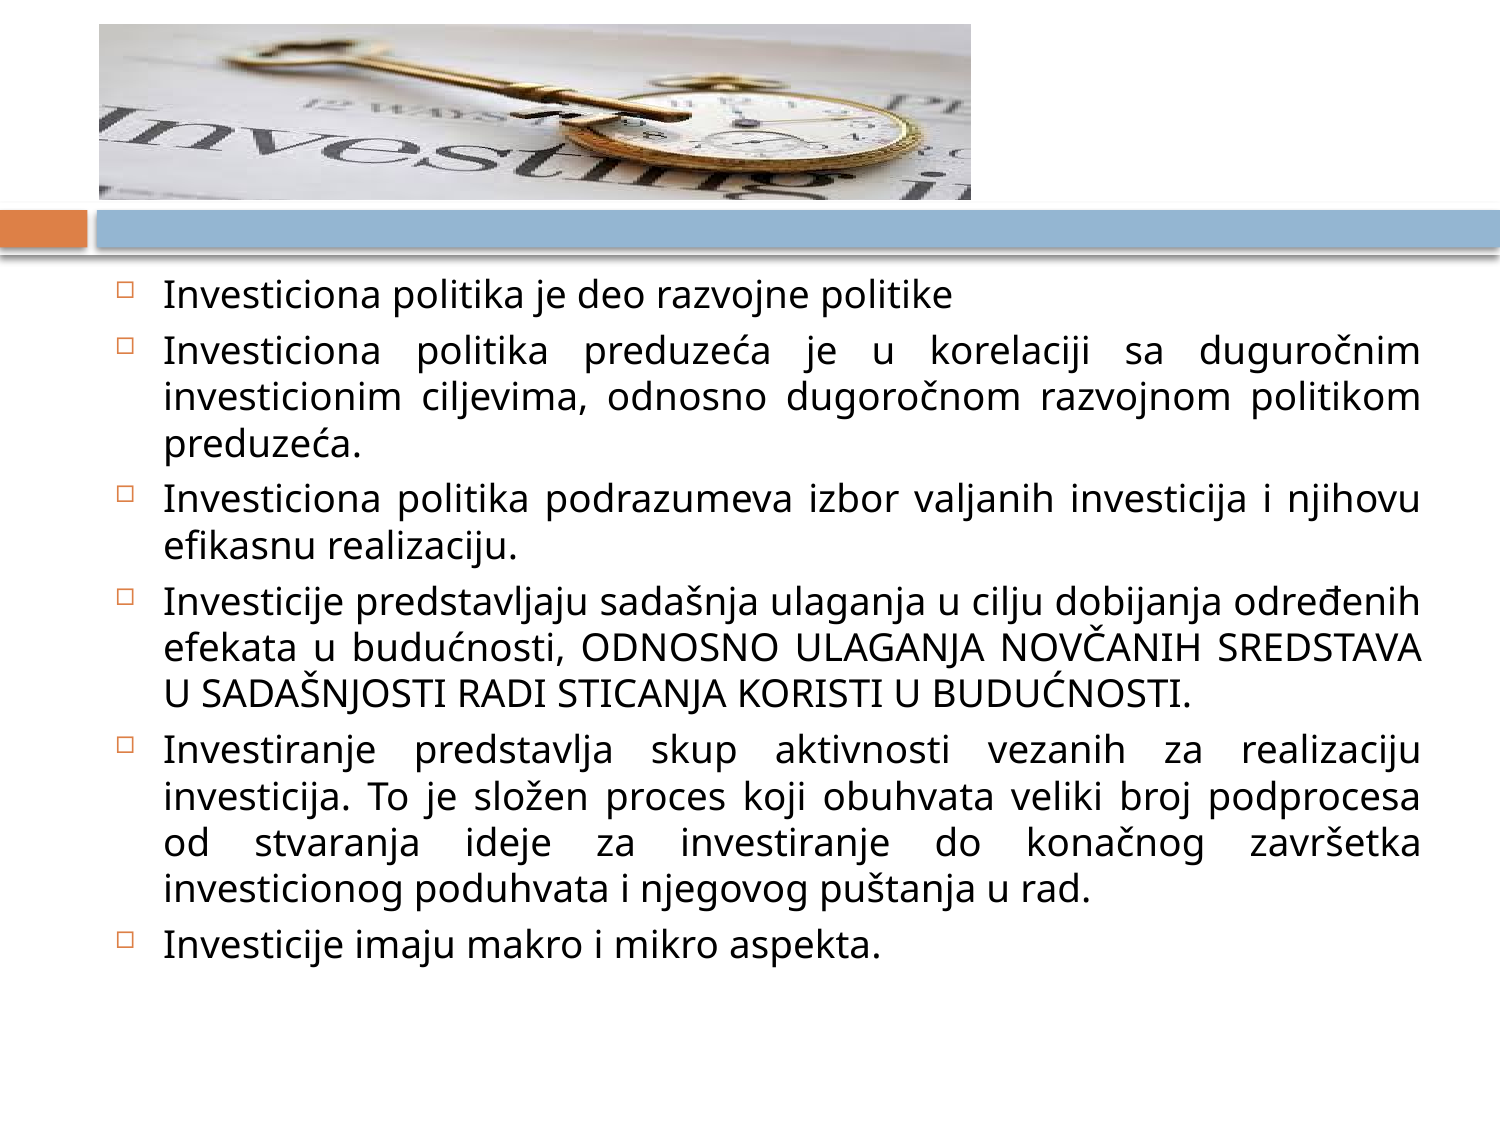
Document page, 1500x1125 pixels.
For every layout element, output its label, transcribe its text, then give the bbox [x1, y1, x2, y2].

picture [99, 24, 971, 201]
list Investiciona politika je deo razvojne politike Investiciona politika preduzeća je u korelaciji sa duguročnim investicionim ciljevima, odnosno dugoročnom razvojnom politikom preduzeća. Investiciona politika podrazumeva izbor valjanih investicija i njihovu efikasnu realizaciju. Investicije predstavljaju sadašnja ulaganja u cilju dobijanja određenih efekata u budućnosti, ODNOSNO ULAGANJA NOVČANIH SREDSTAVA U SADAŠNJOSTI RADI STICANJA KORISTI U BUDUĆNOSTI. Investiranje predstavlja skup aktivnosti vezanih za realizaciju investicija. To je složen proces koji obuhvata veliki broj podprocesa od stvaranja ideje za investiranje do konačnog završetka investicionog poduhvata i njegovog puštanja u rad. Investicije imaju makro i mikro aspekta. [100, 262, 1438, 1000]
